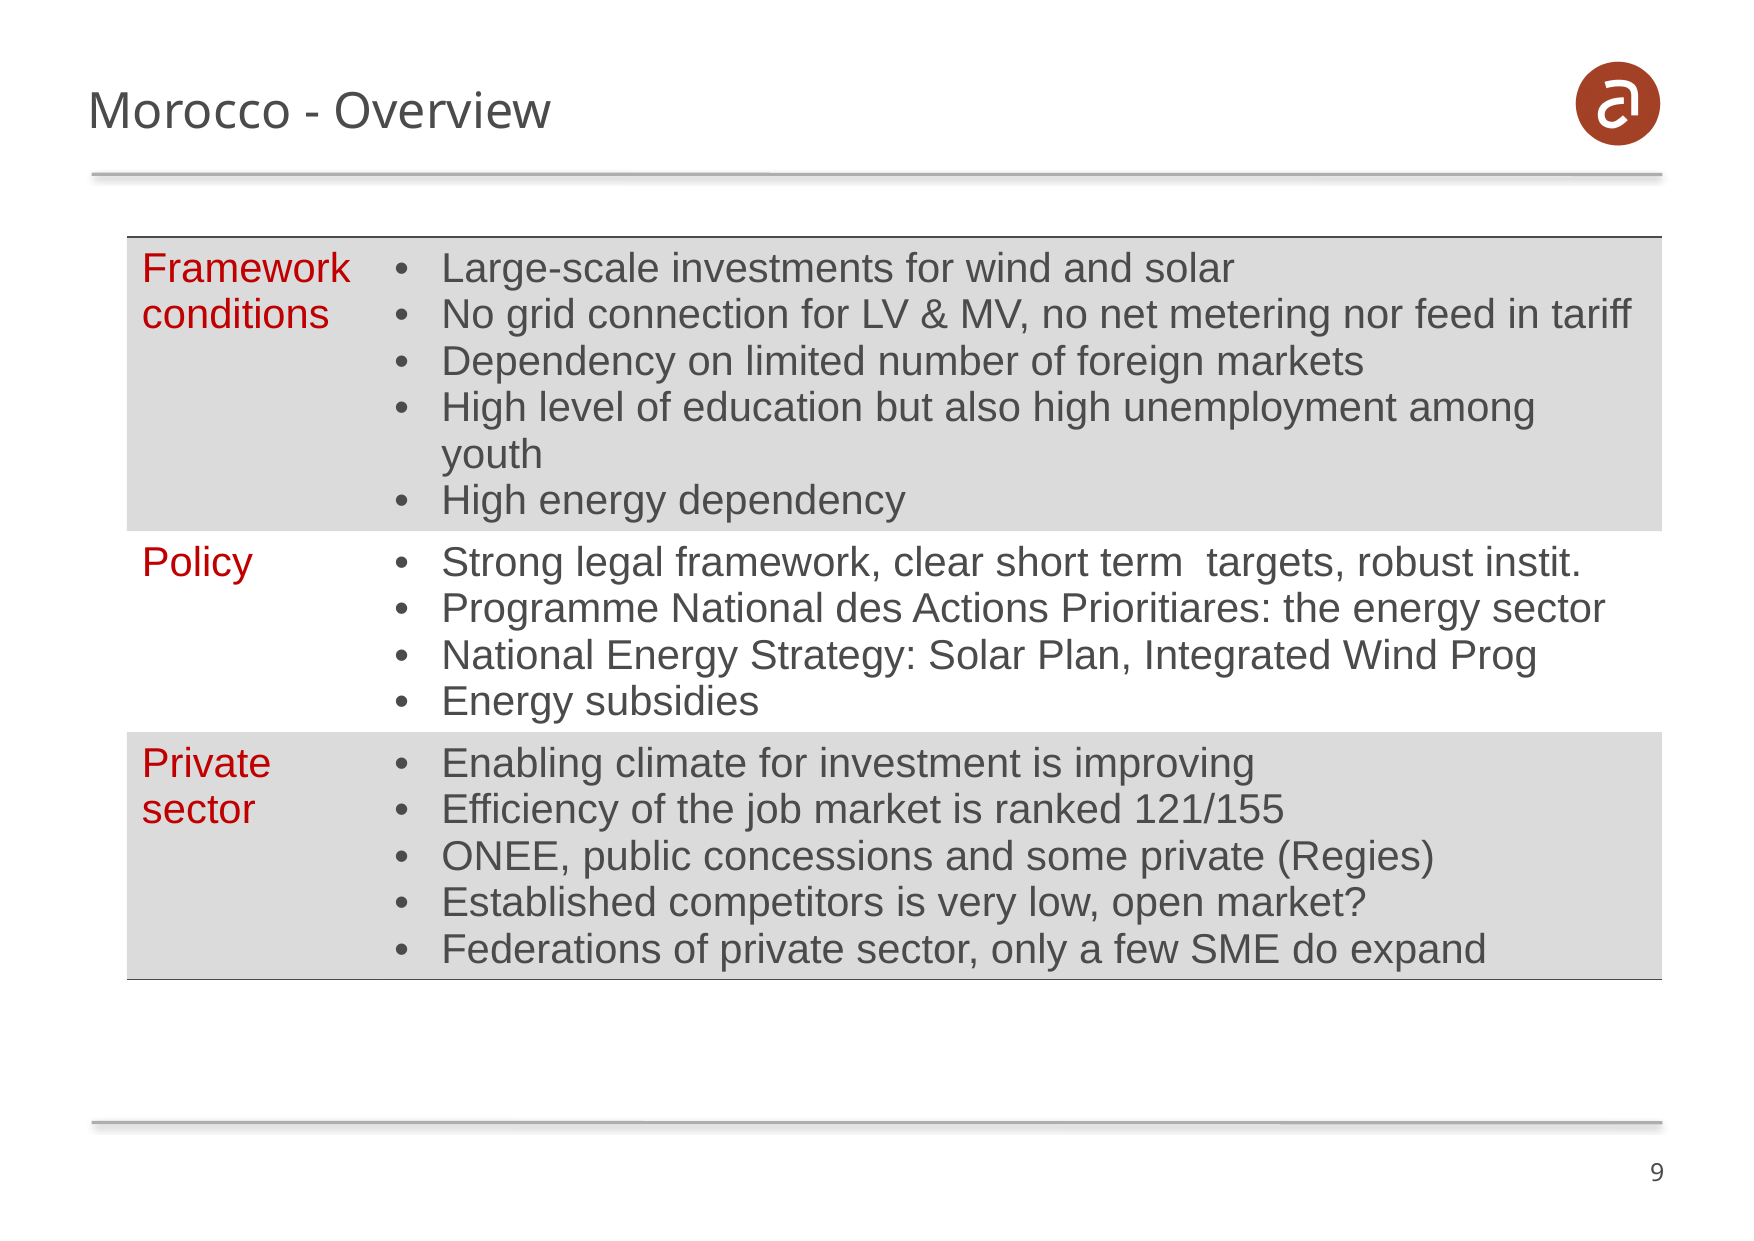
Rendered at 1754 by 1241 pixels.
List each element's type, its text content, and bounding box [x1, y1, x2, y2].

table_header Framework conditions [127, 238, 379, 531]
table_cell Policy [127, 531, 379, 732]
title Morocco - Overview [87, 78, 1553, 161]
table_cell Private sector [127, 732, 379, 979]
picture [1573, 57, 1663, 150]
table_cell Strong legal framework, clear short term targets, robust instit. Programme National des Actions Prioritiares: the energy sector National Energy Strategy: Solar Plan, Integrated Wind Prog Energy subsidies [379, 531, 1662, 732]
table_header Large-scale investments for wind and solar No grid connection for LV & MV, no net metering nor feed in tariff Dependency on limited number of foreign markets High level of education but also high unemployment among youth High energy dependency [379, 238, 1662, 531]
table_cell Enabling climate for investment is improving Efficiency of the job market is ranked 121/155 ONEE, public concessions and some private (Regies) Established competitors is very low, open market? Federations of private sector, only a few SME do expand [379, 732, 1662, 979]
